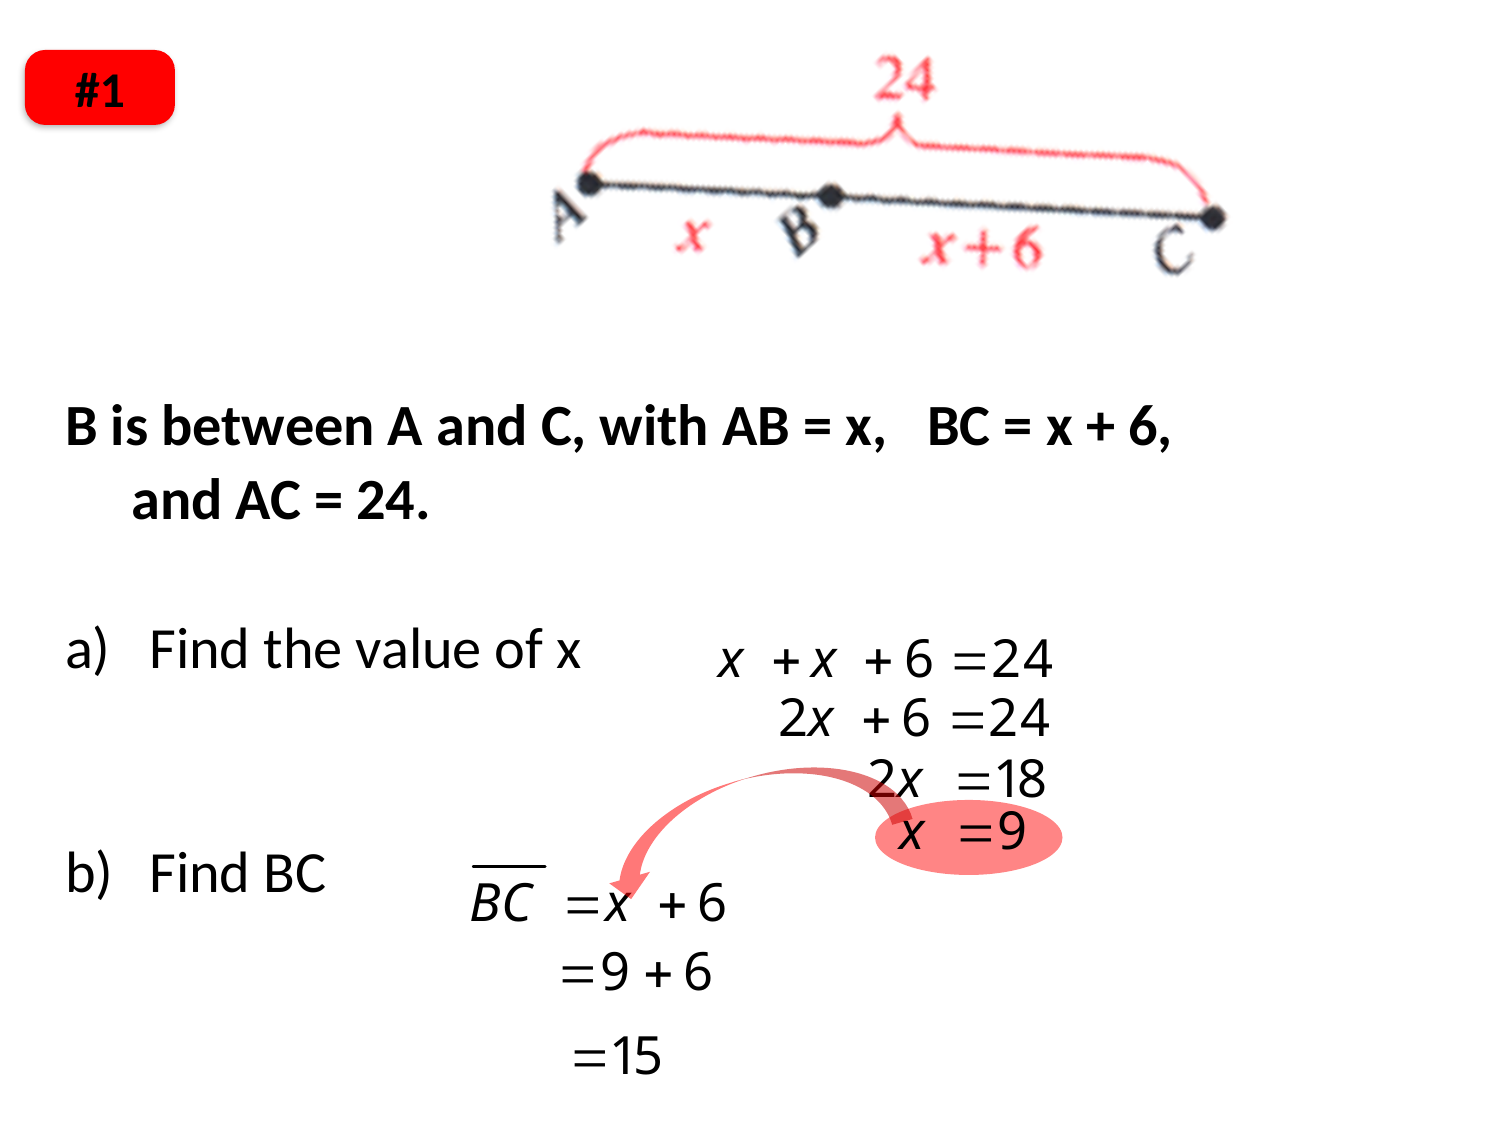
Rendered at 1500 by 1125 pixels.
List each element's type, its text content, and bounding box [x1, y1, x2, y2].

text_box #1 [22, 47, 178, 128]
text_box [773, 684, 1063, 751]
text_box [561, 1025, 676, 1088]
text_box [464, 855, 736, 936]
picture [606, 0, 1178, 534]
text_box [626, 765, 857, 854]
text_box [549, 941, 725, 1004]
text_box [712, 624, 1063, 691]
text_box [862, 748, 1056, 811]
text_box B is between A and C, with AB = x, BC = x + 6, and AC = 24. Find the value of x Find BC [49, 387, 1400, 975]
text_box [892, 800, 1038, 863]
